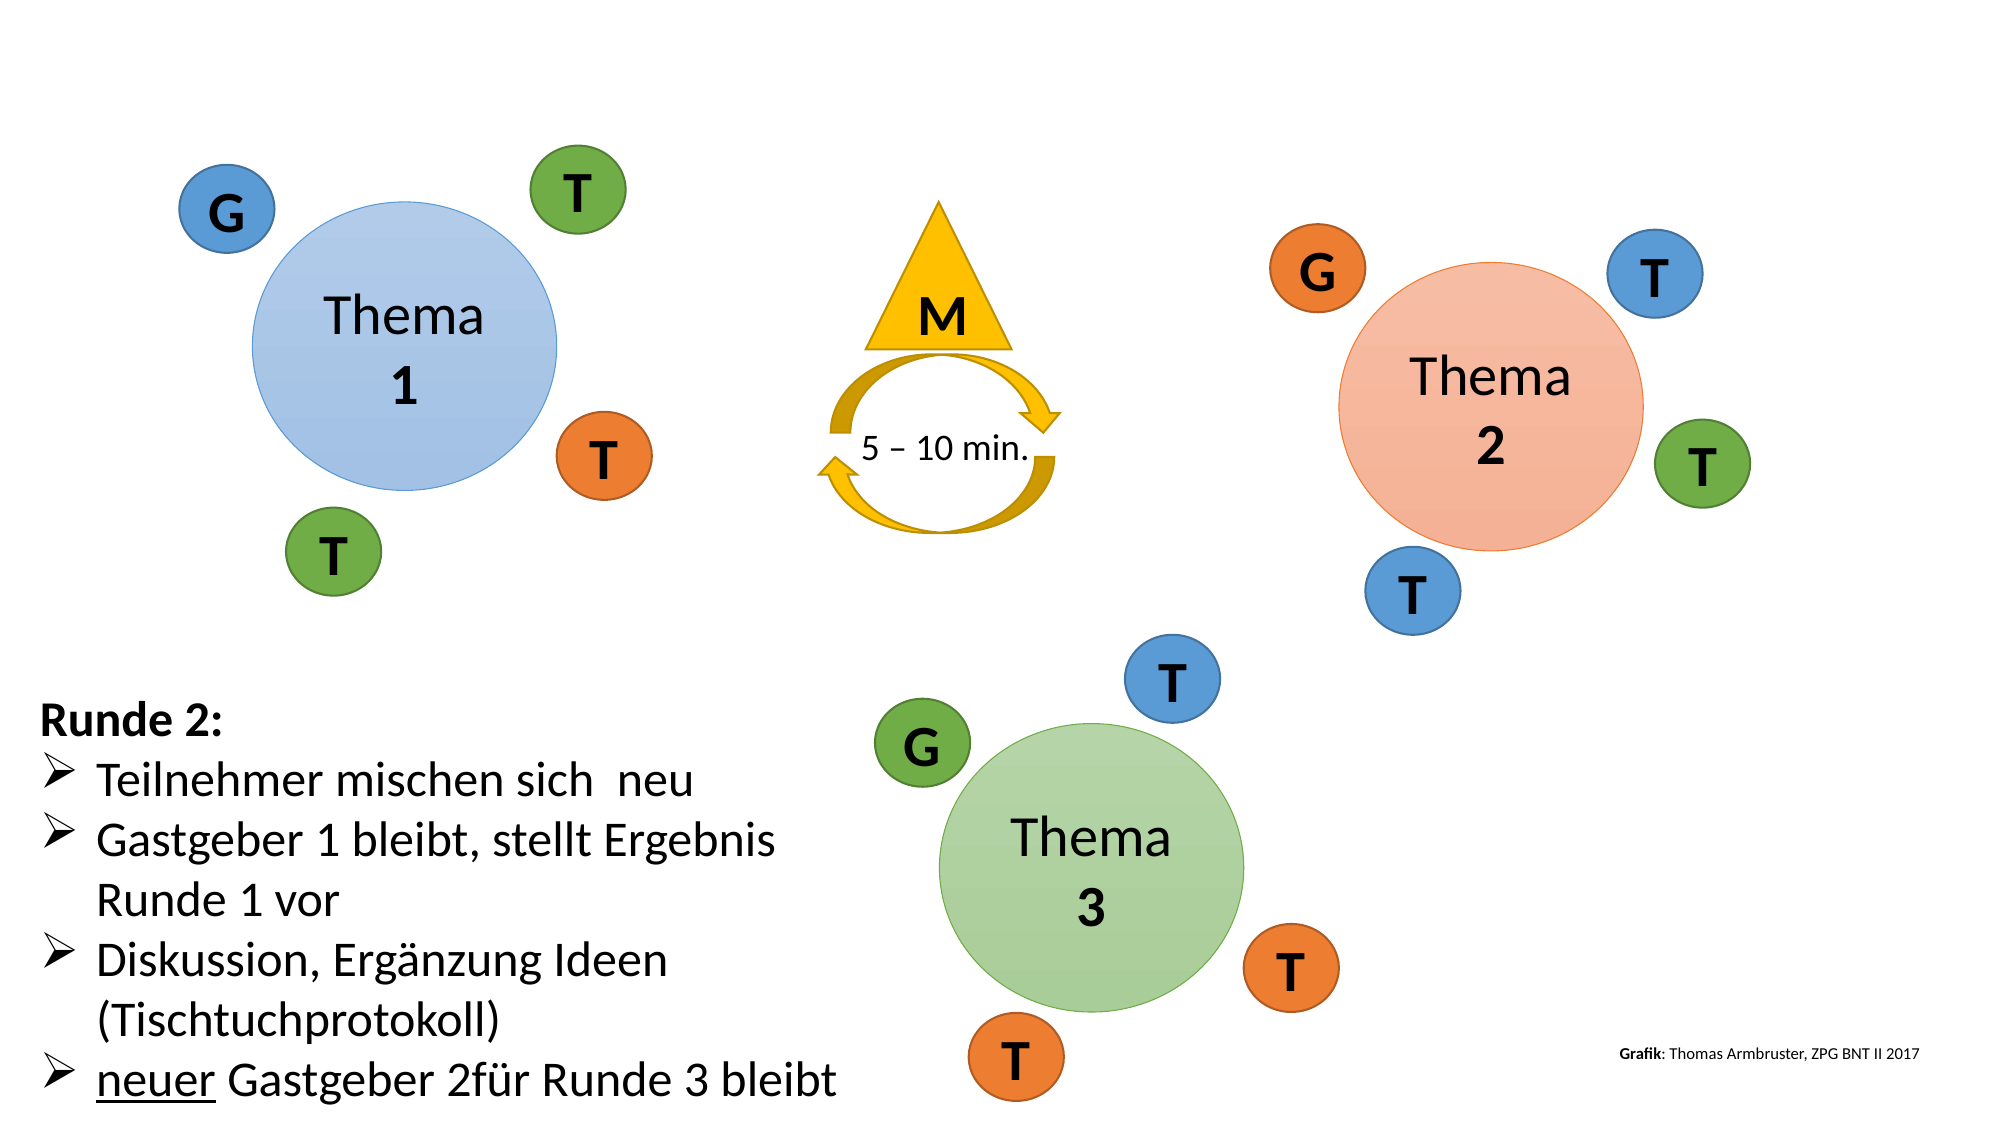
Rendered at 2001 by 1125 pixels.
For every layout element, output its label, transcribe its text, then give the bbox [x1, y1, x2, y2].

text_box Thema 3 [938, 723, 1245, 1013]
text_box T [1123, 633, 1222, 724]
text_box [829, 353, 1062, 434]
text_box T [1606, 228, 1704, 319]
text_box T [967, 1011, 1065, 1102]
text_box T [529, 144, 627, 235]
text_box G [875, 697, 972, 788]
text_box Grafik: Thomas Armbruster, ZPG BNT II 2017 [1604, 1035, 2000, 1071]
text_box T [284, 506, 383, 597]
text_box Thema 1 [251, 201, 558, 491]
text_box G [1269, 223, 1367, 314]
text_box Thema 2 [1338, 261, 1644, 552]
text_box T [555, 410, 653, 501]
text_box Runde 2: Teilnehmer mischen sich neu Gastgeber 1 bleibt, stellt Ergebnis Runde 1 vor Diskussion, Ergänzung Ideen (Tischtuchprotokoll) neuer Gastgeber 2für Runde 3 bleibt [24, 678, 875, 1114]
text_box T [1653, 418, 1752, 509]
text_box T [1364, 545, 1462, 636]
text_box 5 – 10 min. [846, 416, 1083, 476]
text_box G [178, 163, 276, 254]
text_box M [864, 199, 1014, 351]
text_box [816, 455, 1052, 535]
text_box T [1242, 922, 1340, 1014]
